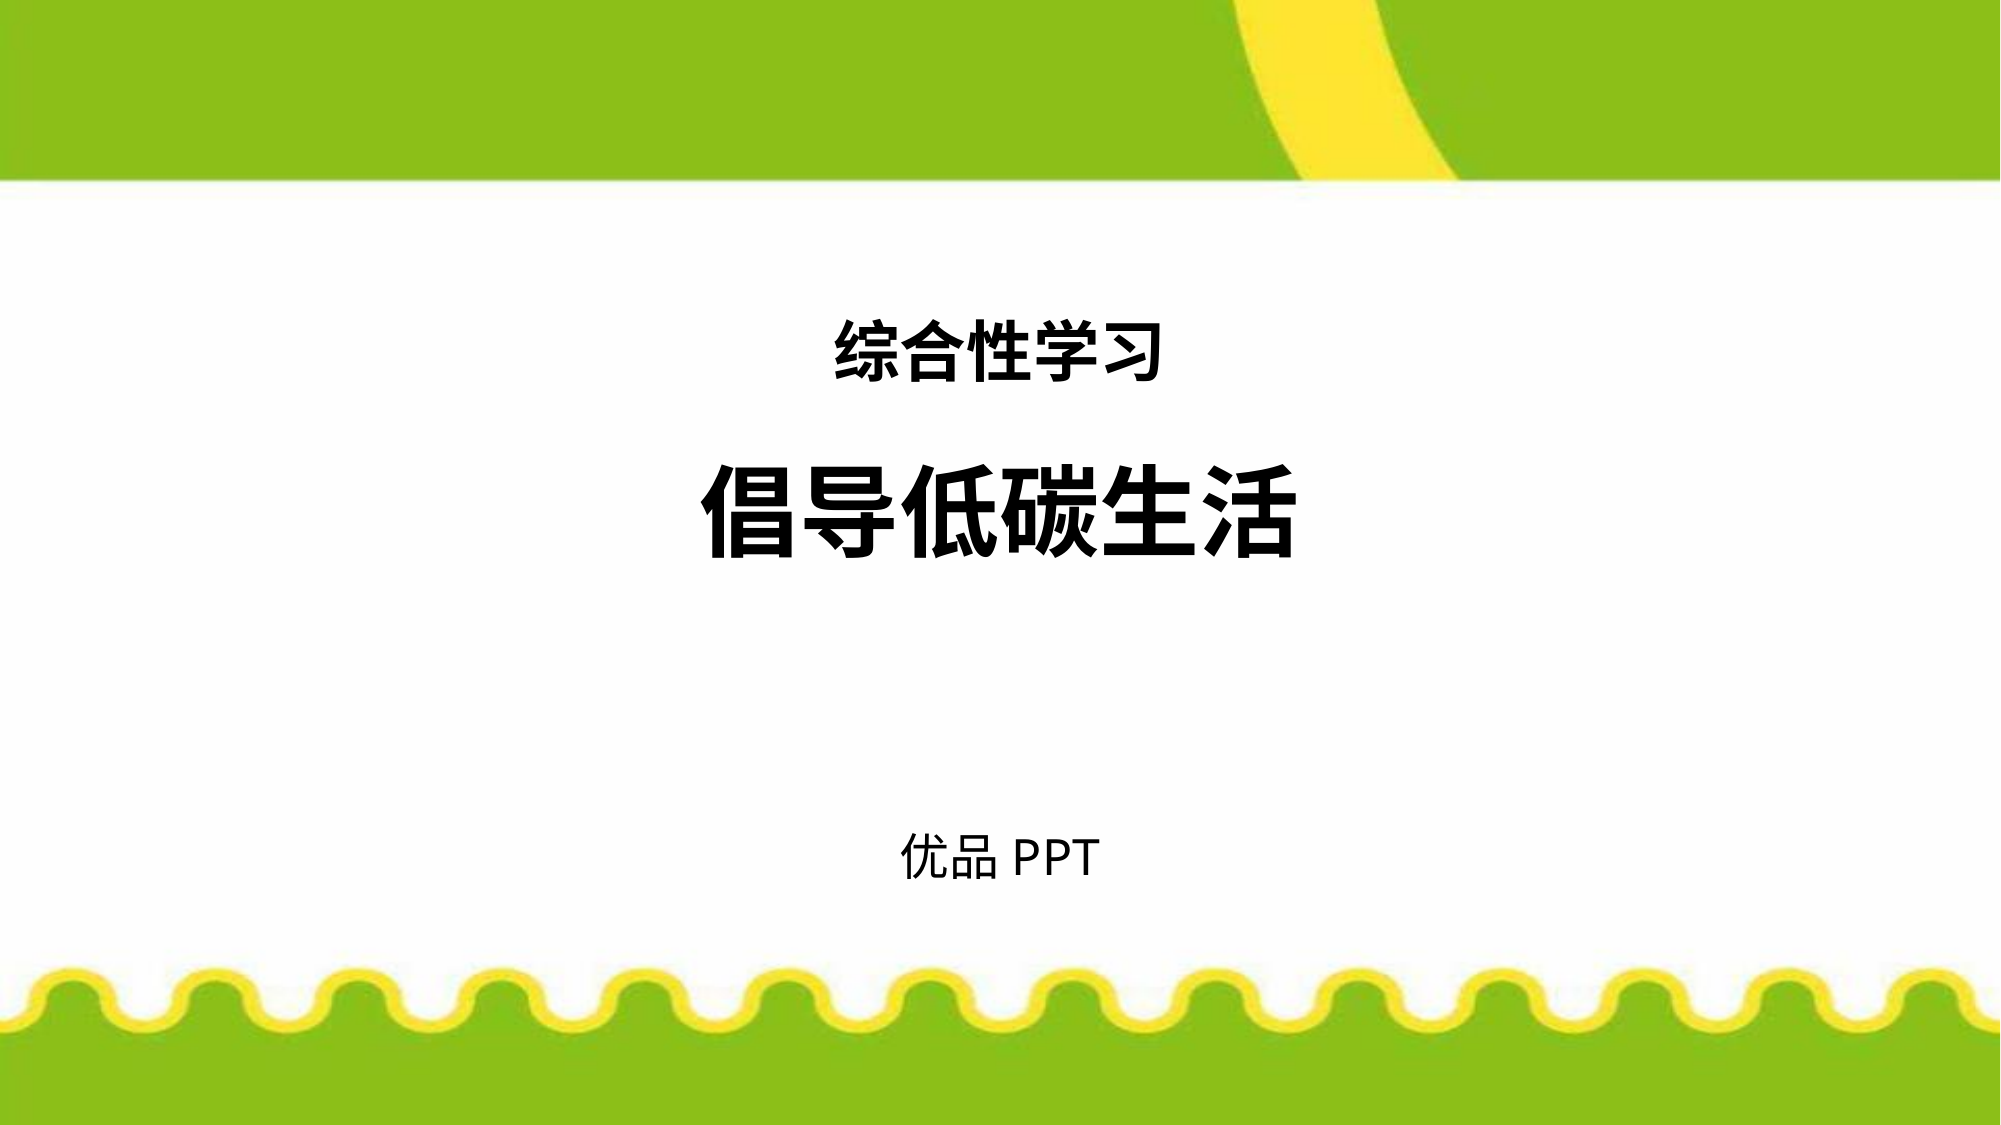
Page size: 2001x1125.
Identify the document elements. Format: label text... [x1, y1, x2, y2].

text_box 优品PPT [828, 812, 1172, 894]
text_box 综合性学习 倡导低碳生活 [249, 262, 1750, 578]
picture [0, 0, 2001, 1125]
